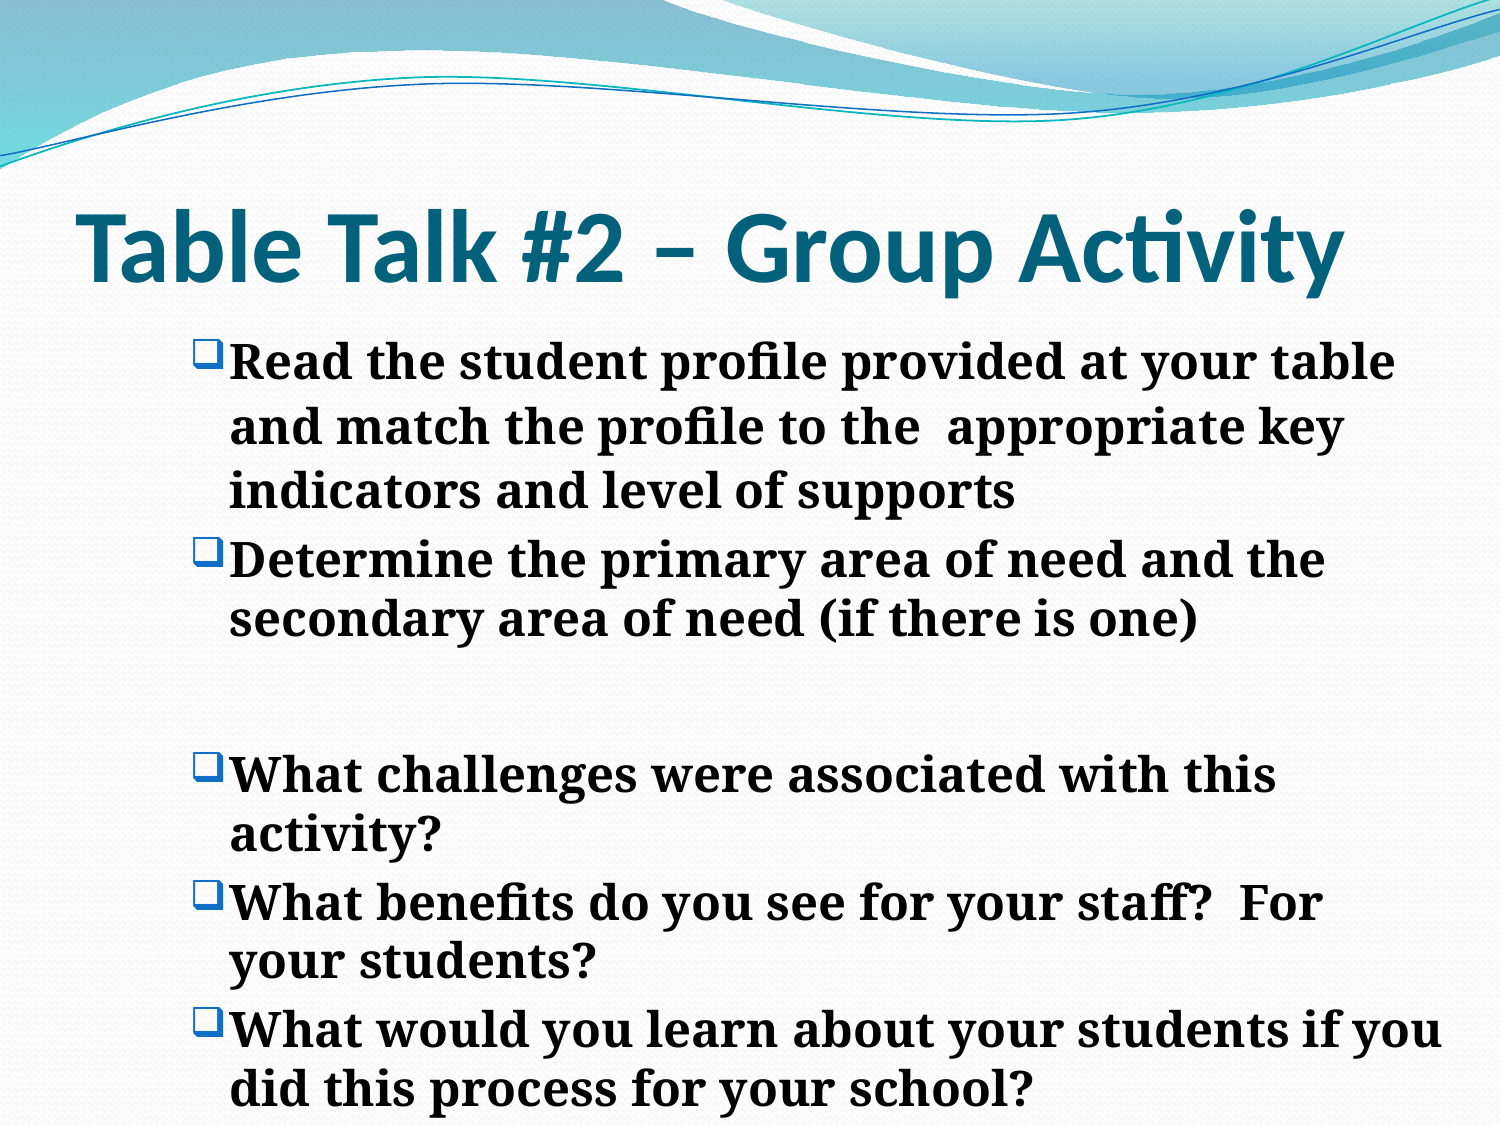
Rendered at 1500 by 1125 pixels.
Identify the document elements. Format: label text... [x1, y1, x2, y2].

list Read the student profile provided at your table and match the profile to the appropriate key indicators and level of supports Determine the primary area of need and the secondary area of need (if there is one) What challenges were associated with this activity? What benefits do you see for your staff? For your students? What would you learn about your students if you did this process for your school? [112, 317, 1463, 1125]
title Table Talk #2 – Group Activity [75, 115, 1425, 303]
